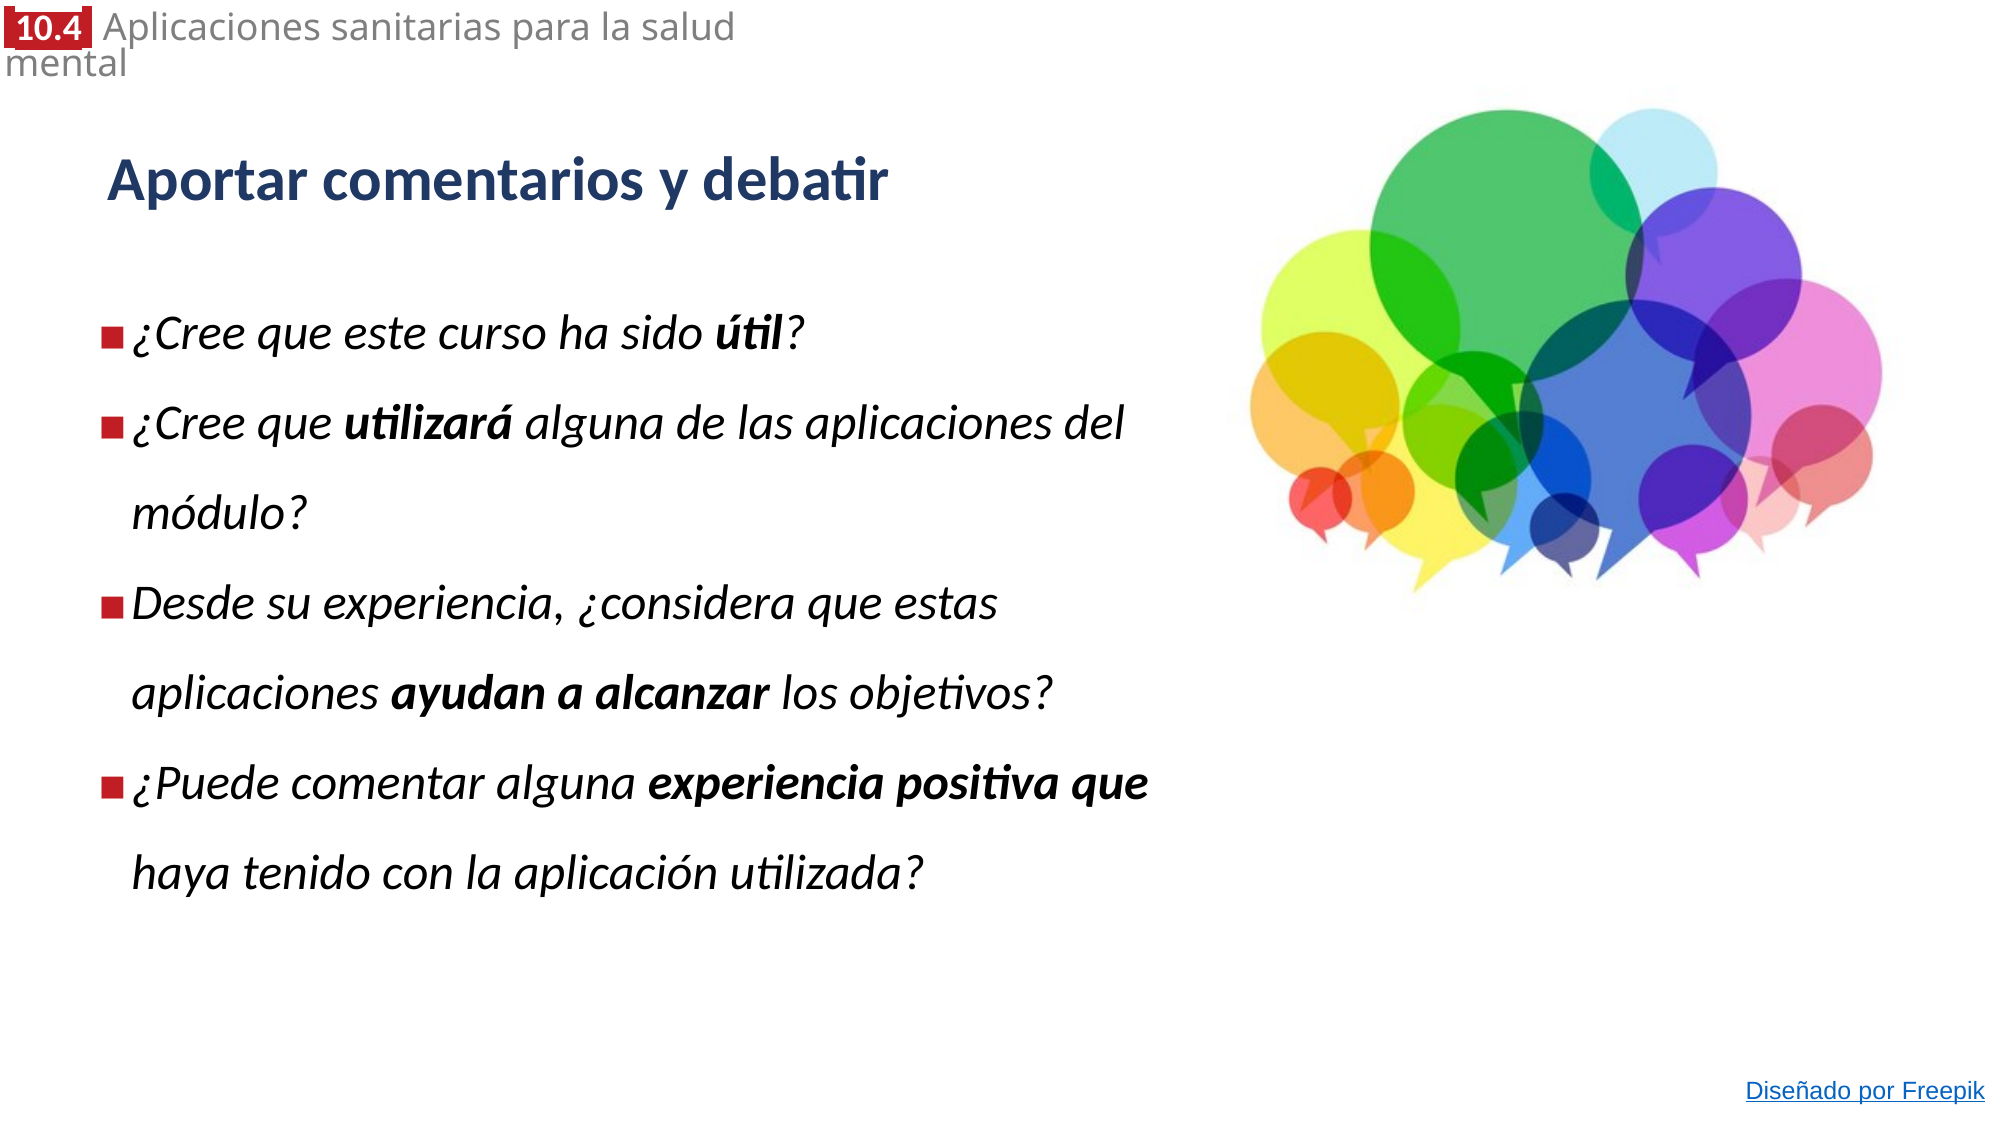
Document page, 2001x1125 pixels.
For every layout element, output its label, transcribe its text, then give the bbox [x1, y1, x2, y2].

picture [1213, 84, 1906, 617]
list ¿Cree que este curso ha sido útil? ¿Cree que utilizará alguna de las aplicaciones del módulo? Desde su experiencia, ¿considera que estas aplicaciones ayudan a alcanzar los objetivos? ¿Puede comentar alguna experiencia positiva que haya tenido con la aplicación utilizada? [79, 261, 1215, 953]
title Aportar comentarios y debatir [92, 120, 1208, 240]
text_box Diseñado por Freepik [989, 1066, 2000, 1112]
